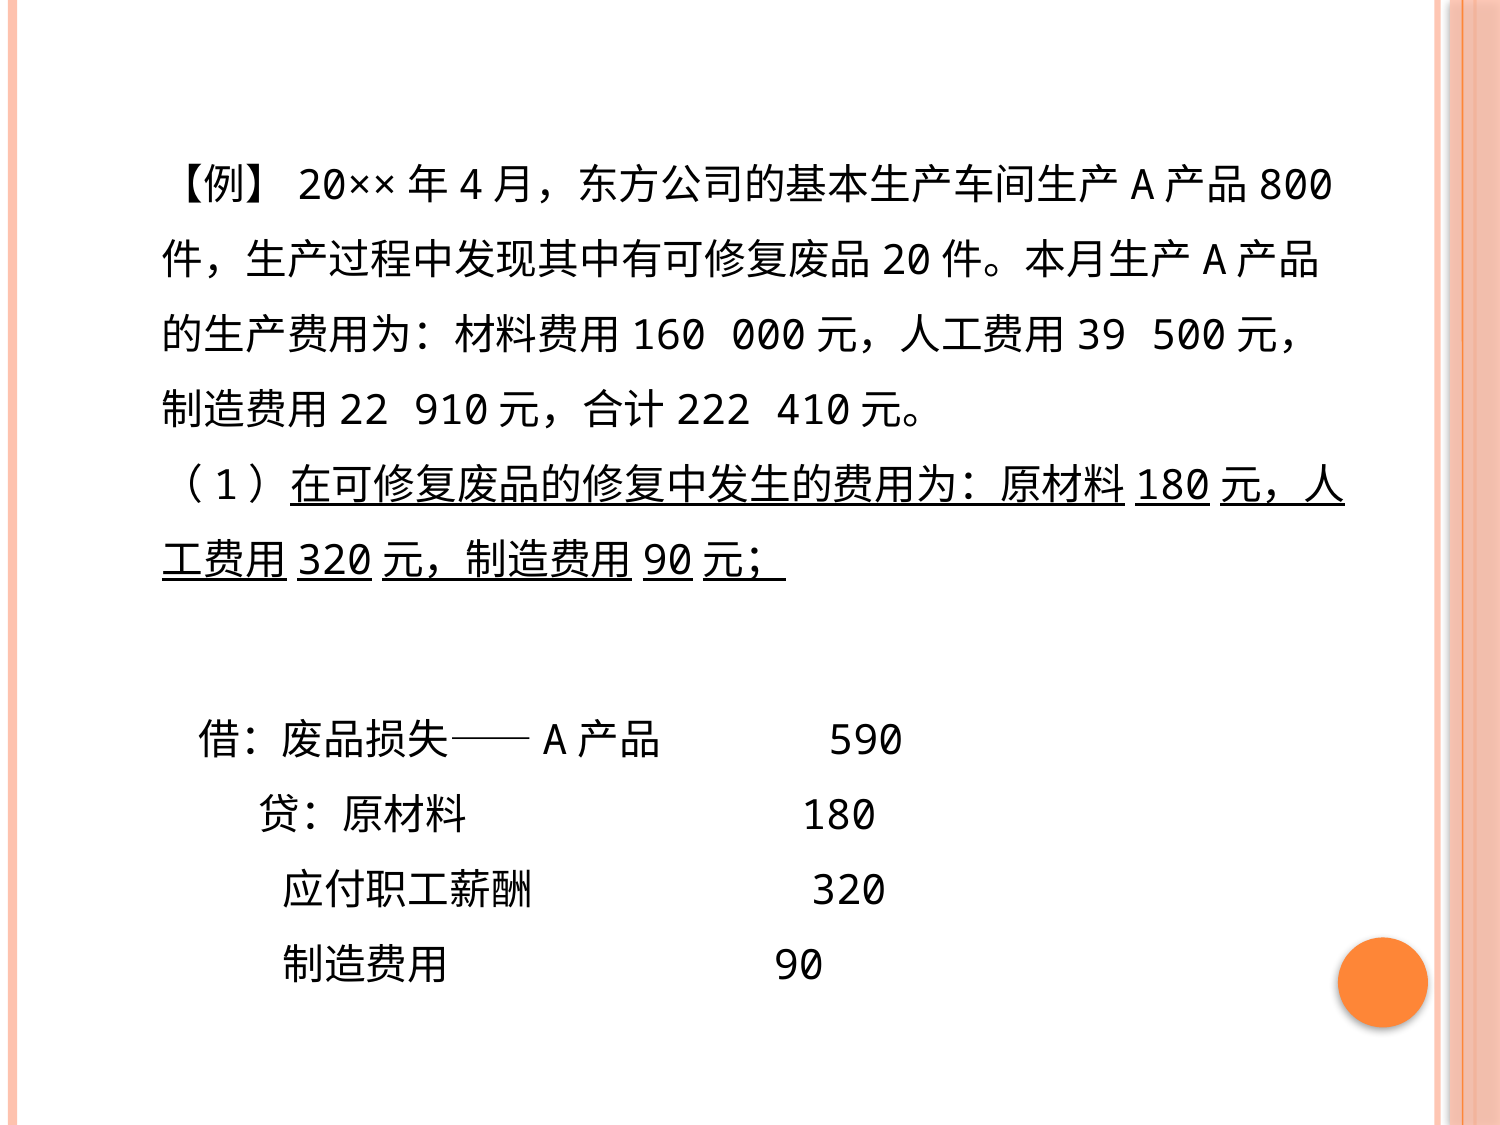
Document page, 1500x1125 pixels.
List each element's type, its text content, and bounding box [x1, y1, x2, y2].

text_box 【例】20××年4月，东方公司的基本生产车间生产A产品800件，生产过程中发现其中有可修复废品20件。本月生产A产品的生产费用为：材料费用160 000元，人工费用39 500元，制造费用22 910元，合计222 410元。 （1）在可修复废品的修复中发生的费用为：原材料180元，人工费用320元，制造费用90元； [147, 125, 1364, 591]
text_box 借：废品损失——A产品 590 贷：原材料 180 应付职工薪酬 320 制造费用 90 [52, 680, 1411, 996]
